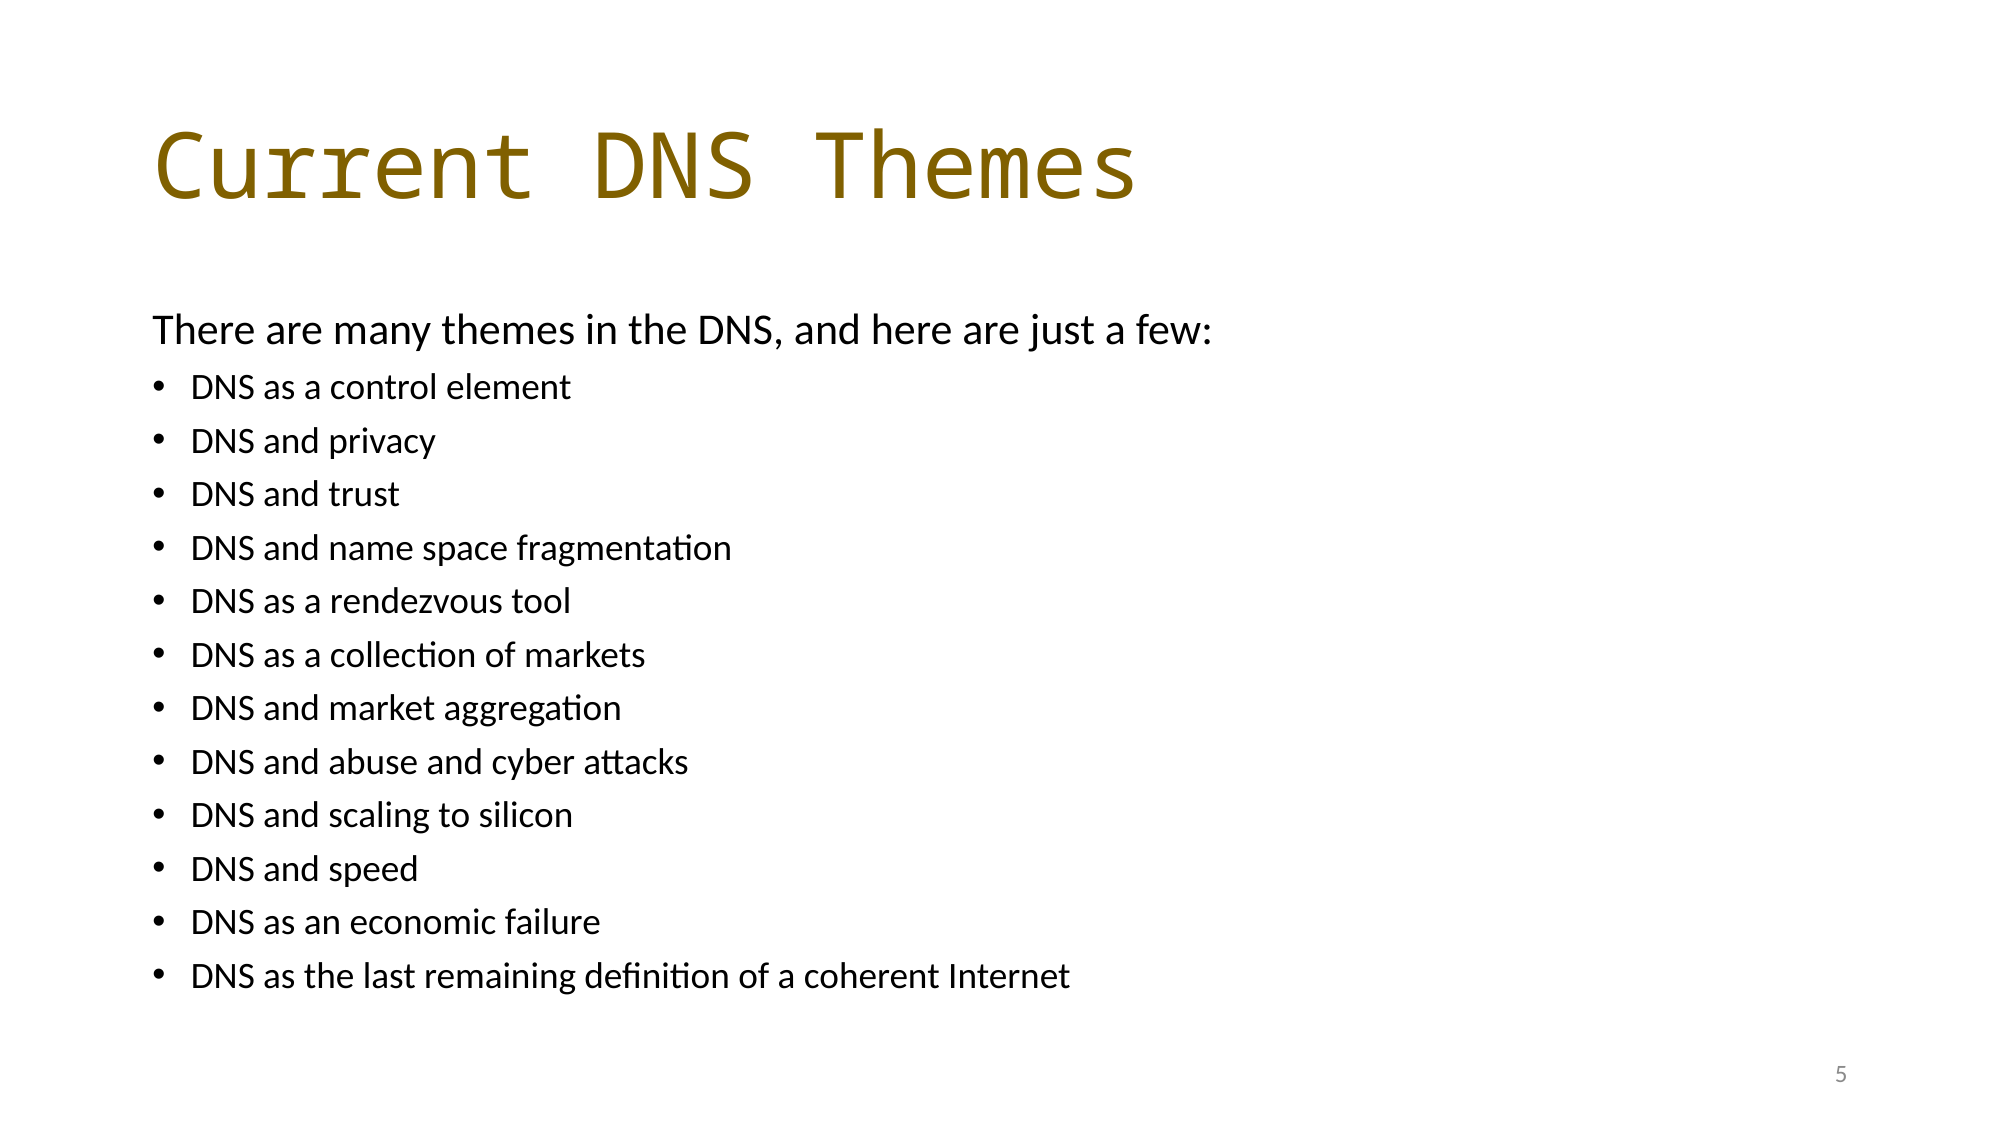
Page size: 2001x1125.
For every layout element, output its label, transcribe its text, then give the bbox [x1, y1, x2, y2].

list There are many themes in the DNS, and here are just a few: DNS as a control element DNS and privacy DNS and trust DNS and name space fragmentation DNS as a rendezvous tool DNS as a collection of markets DNS and market aggregation DNS and abuse and cyber attacks DNS and scaling to silicon DNS and speed DNS as an economic failure DNS as the last remaining definition of a coherent Internet [137, 299, 1863, 1014]
title Current DNS Themes [137, 59, 1863, 278]
slide_number 5 [1412, 1042, 1863, 1103]
